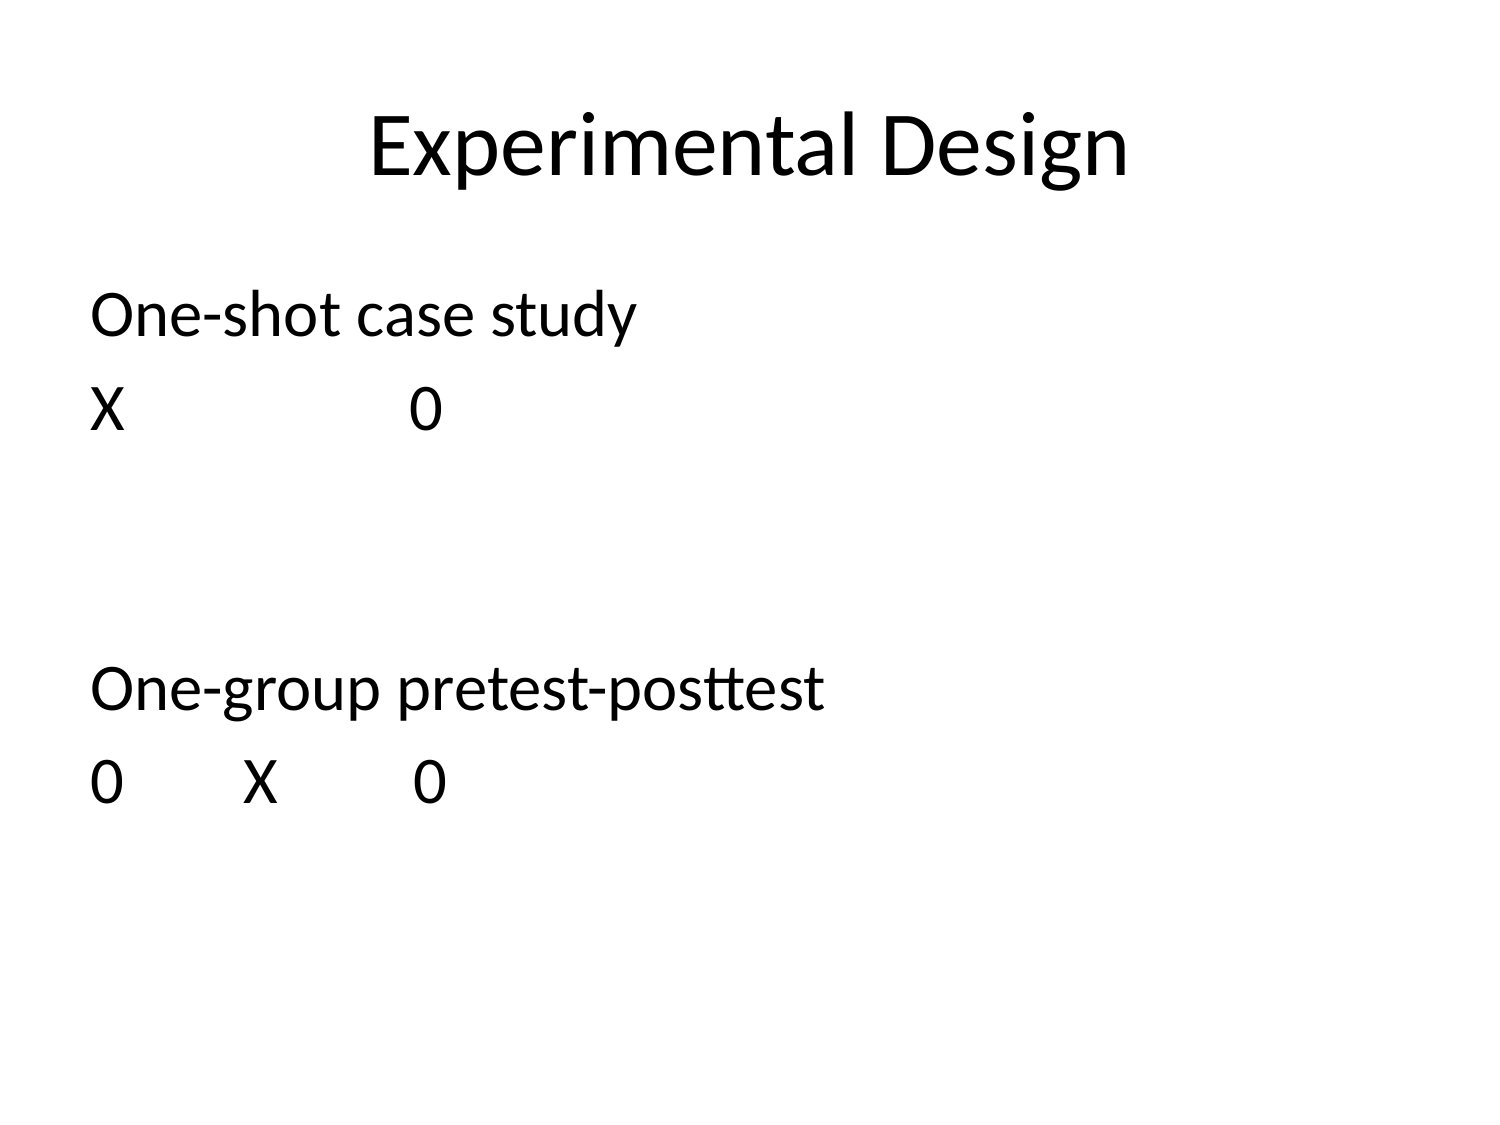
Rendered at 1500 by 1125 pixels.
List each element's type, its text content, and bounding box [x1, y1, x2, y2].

list One-shot case study X 0 One-group pretest-posttest 0 X 0 [75, 262, 1425, 1005]
title Experimental Design [75, 45, 1425, 233]
